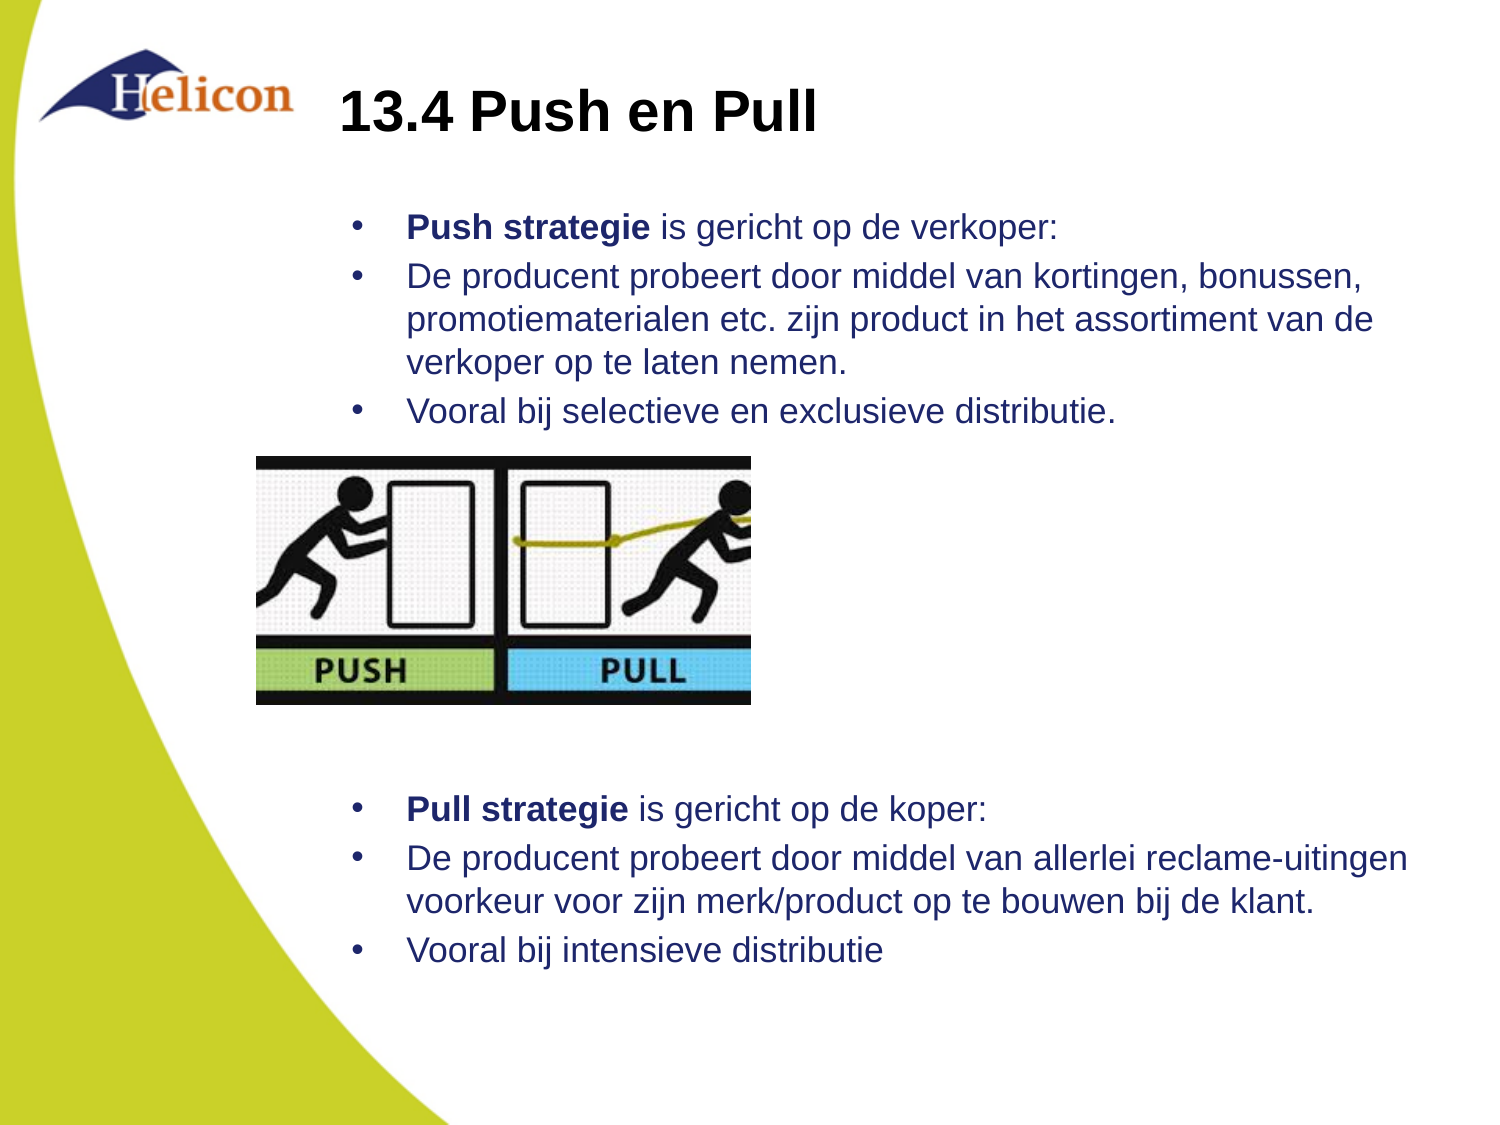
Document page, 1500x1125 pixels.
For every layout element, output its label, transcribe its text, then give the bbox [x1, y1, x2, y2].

picture [0, 0, 1500, 1125]
list Push strategie is gericht op de verkoper: De producent probeert door middel van kortingen, bonussen, promotiematerialen etc. zijn product in het assortiment van de verkoper op te laten nemen. Vooral bij selectieve en exclusieve distributie. Pull strategie is gericht op de koper: De producent probeert door middel van allerlei reclame-uitingen voorkeur voor zijn merk/product op te bouwen bij de klant. Vooral bij intensieve distributie [336, 196, 1425, 1005]
title 13.4 Push en Pull [324, 54, 1415, 161]
